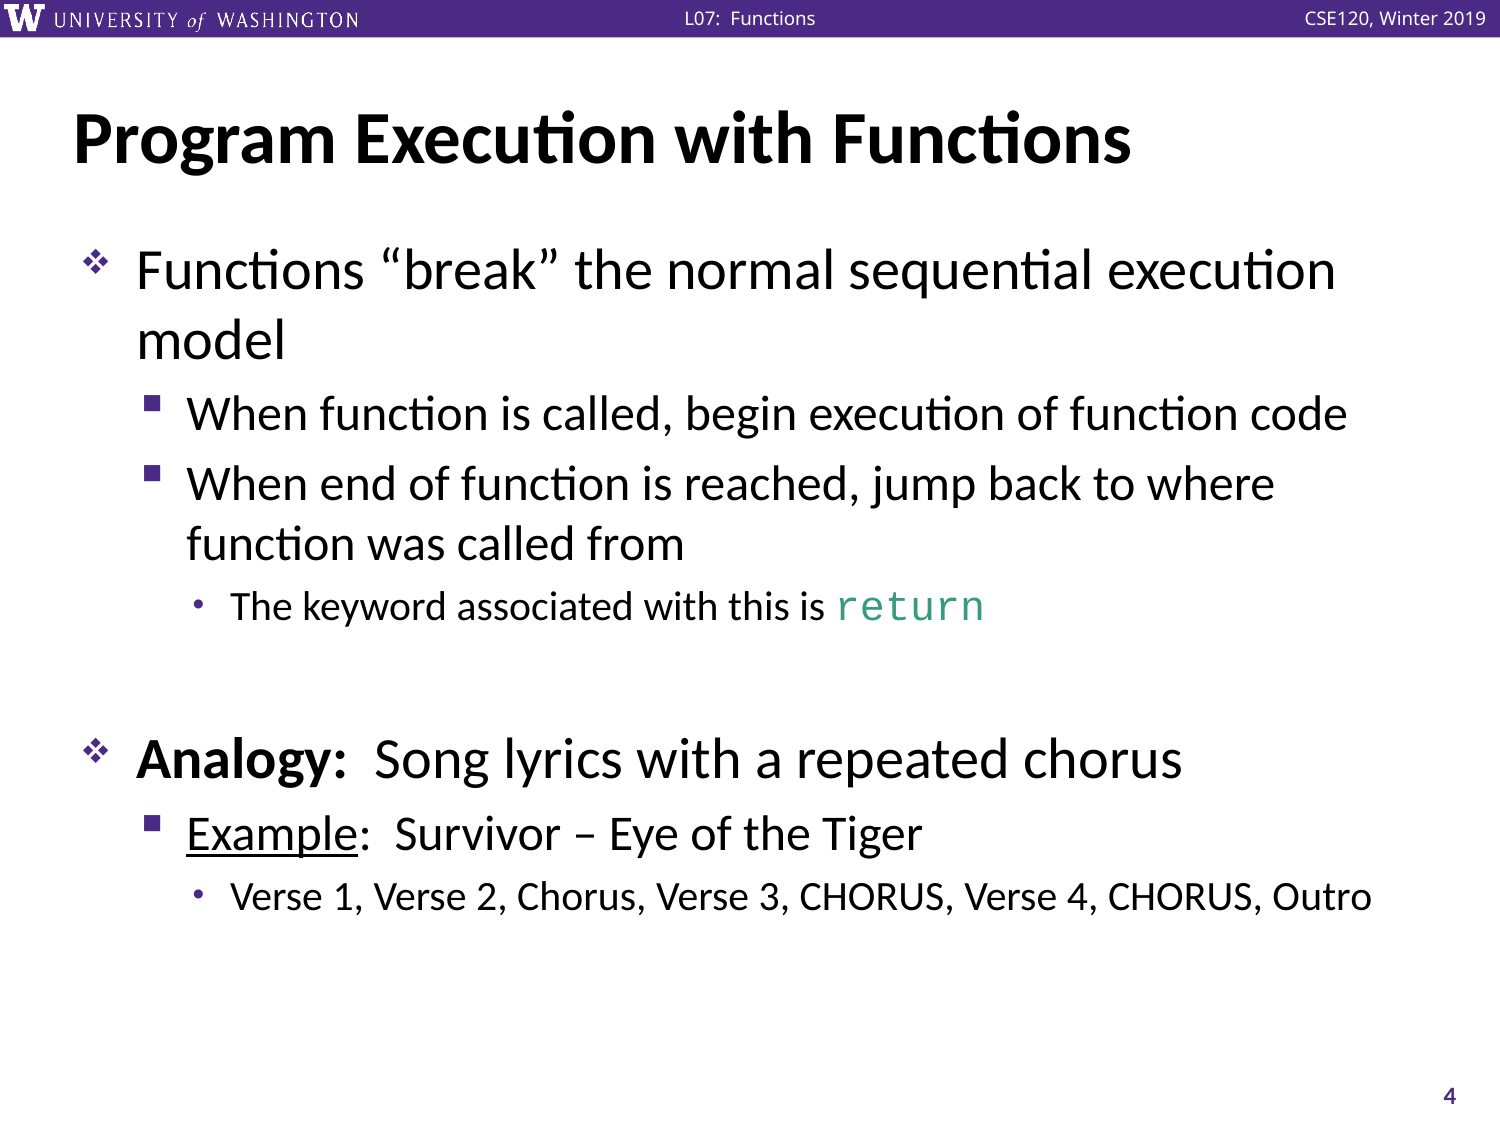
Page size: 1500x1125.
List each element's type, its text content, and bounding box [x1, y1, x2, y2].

title Program Execution with Functions [58, 71, 1438, 197]
list Functions “break” the normal sequential execution model When function is called, begin execution of function code When end of function is reached, jump back to where function was called from The keyword associated with this is return Analogy: Song lyrics with a repeated chorus Example: Survivor – Eye of the Tiger Verse 1, Verse 2, Chorus, Verse 3, CHORUS, Verse 4, CHORUS, Outro [64, 223, 1438, 1040]
slide_number 4 [1400, 1065, 1500, 1125]
picture [4, 4, 358, 32]
